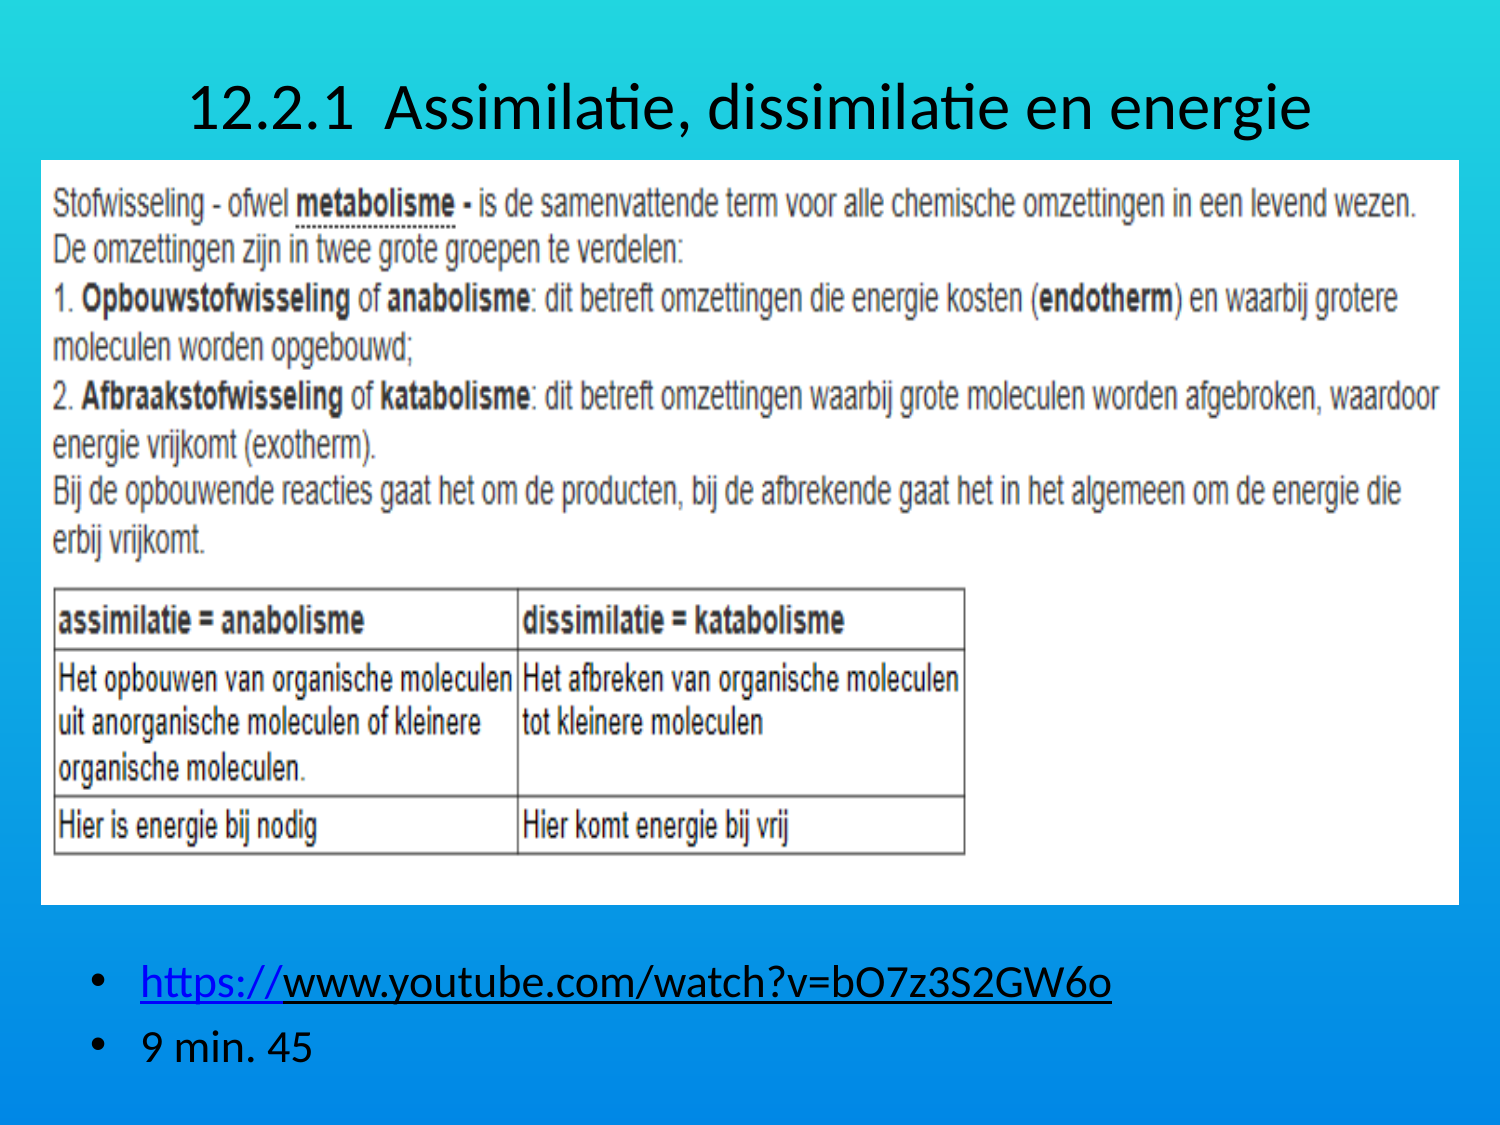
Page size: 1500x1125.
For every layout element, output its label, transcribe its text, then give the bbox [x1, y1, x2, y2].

picture [35, 891, 39, 902]
title 12.2.1 Assimilatie, dissimilatie en energie [75, 45, 1425, 159]
list https://www.youtube.com/watch?v=bO7z3S2GW6o 9 min. 45 [75, 915, 1425, 1083]
picture [0, 160, 1500, 907]
